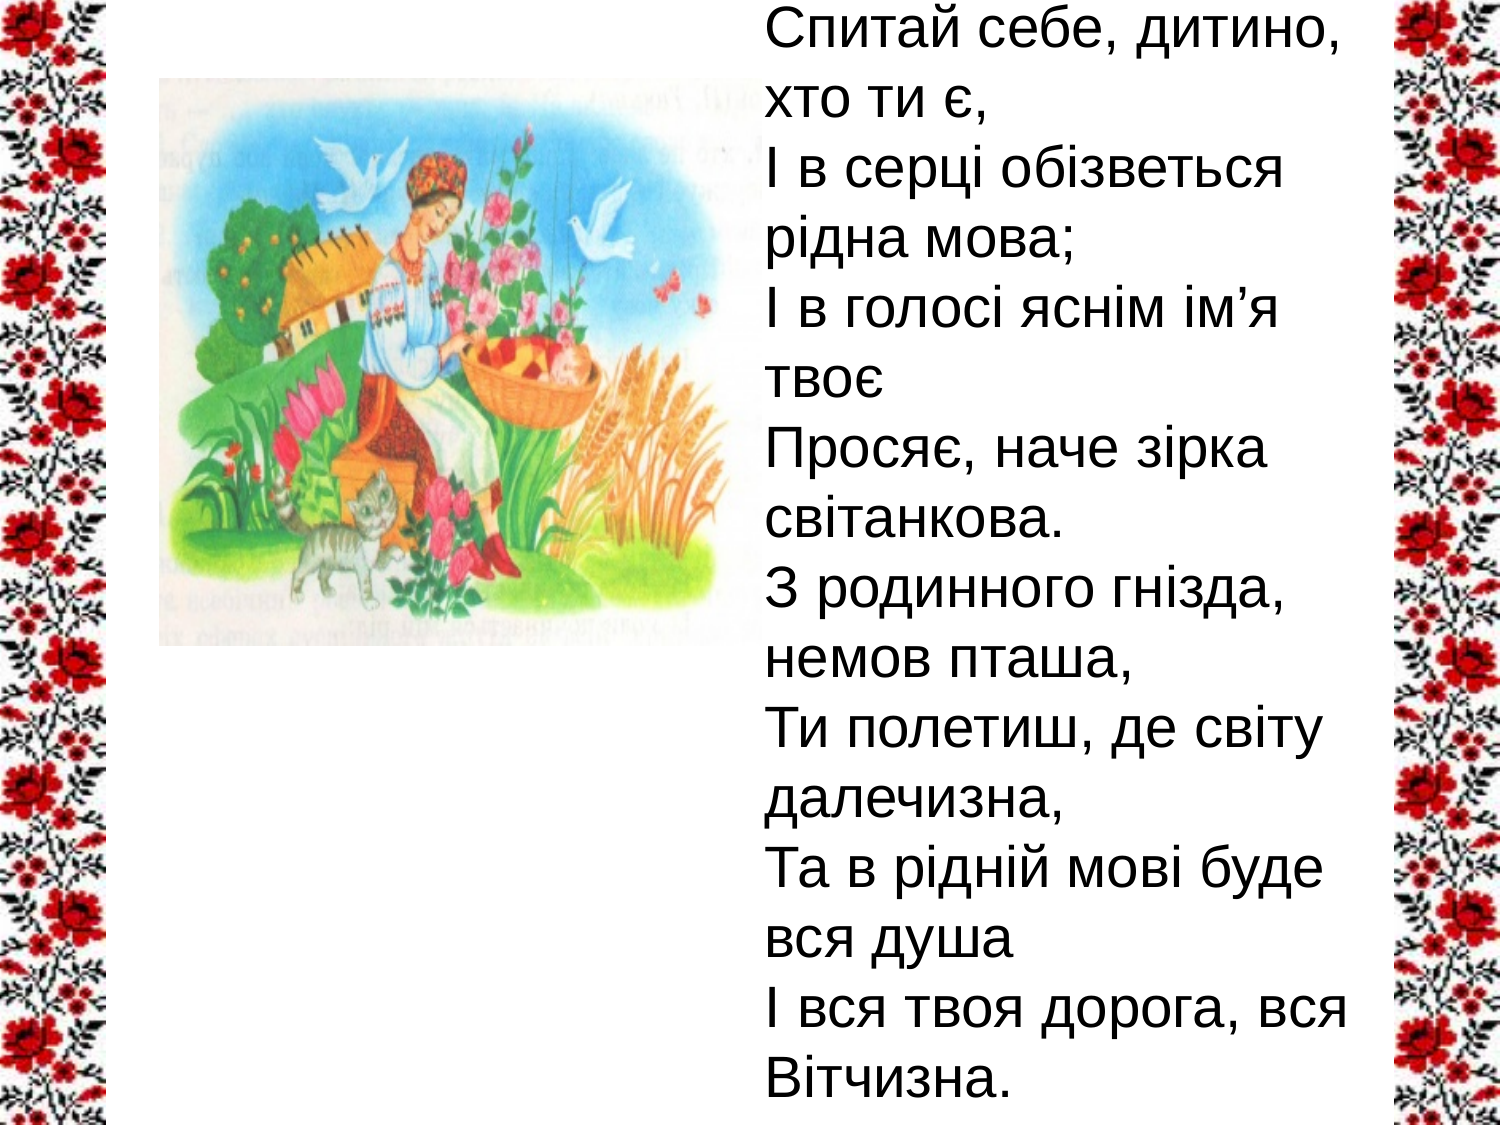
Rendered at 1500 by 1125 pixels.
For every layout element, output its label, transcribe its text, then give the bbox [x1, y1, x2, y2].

text_box Спитай себе, дитино, хто ти є, І в серці обізветься рідна мова; І в голосі яснім ім’я твоє Просяє, наче зірка світанкова. З родинного гнізда, немов пташа, Ти полетиш, де світу далечизна, Та в рідній мові буде вся душа І вся твоя дорога, вся Вітчизна. [750, 0, 1392, 1117]
picture [159, 77, 762, 646]
picture [1394, 0, 1500, 1125]
picture [0, 0, 106, 1125]
